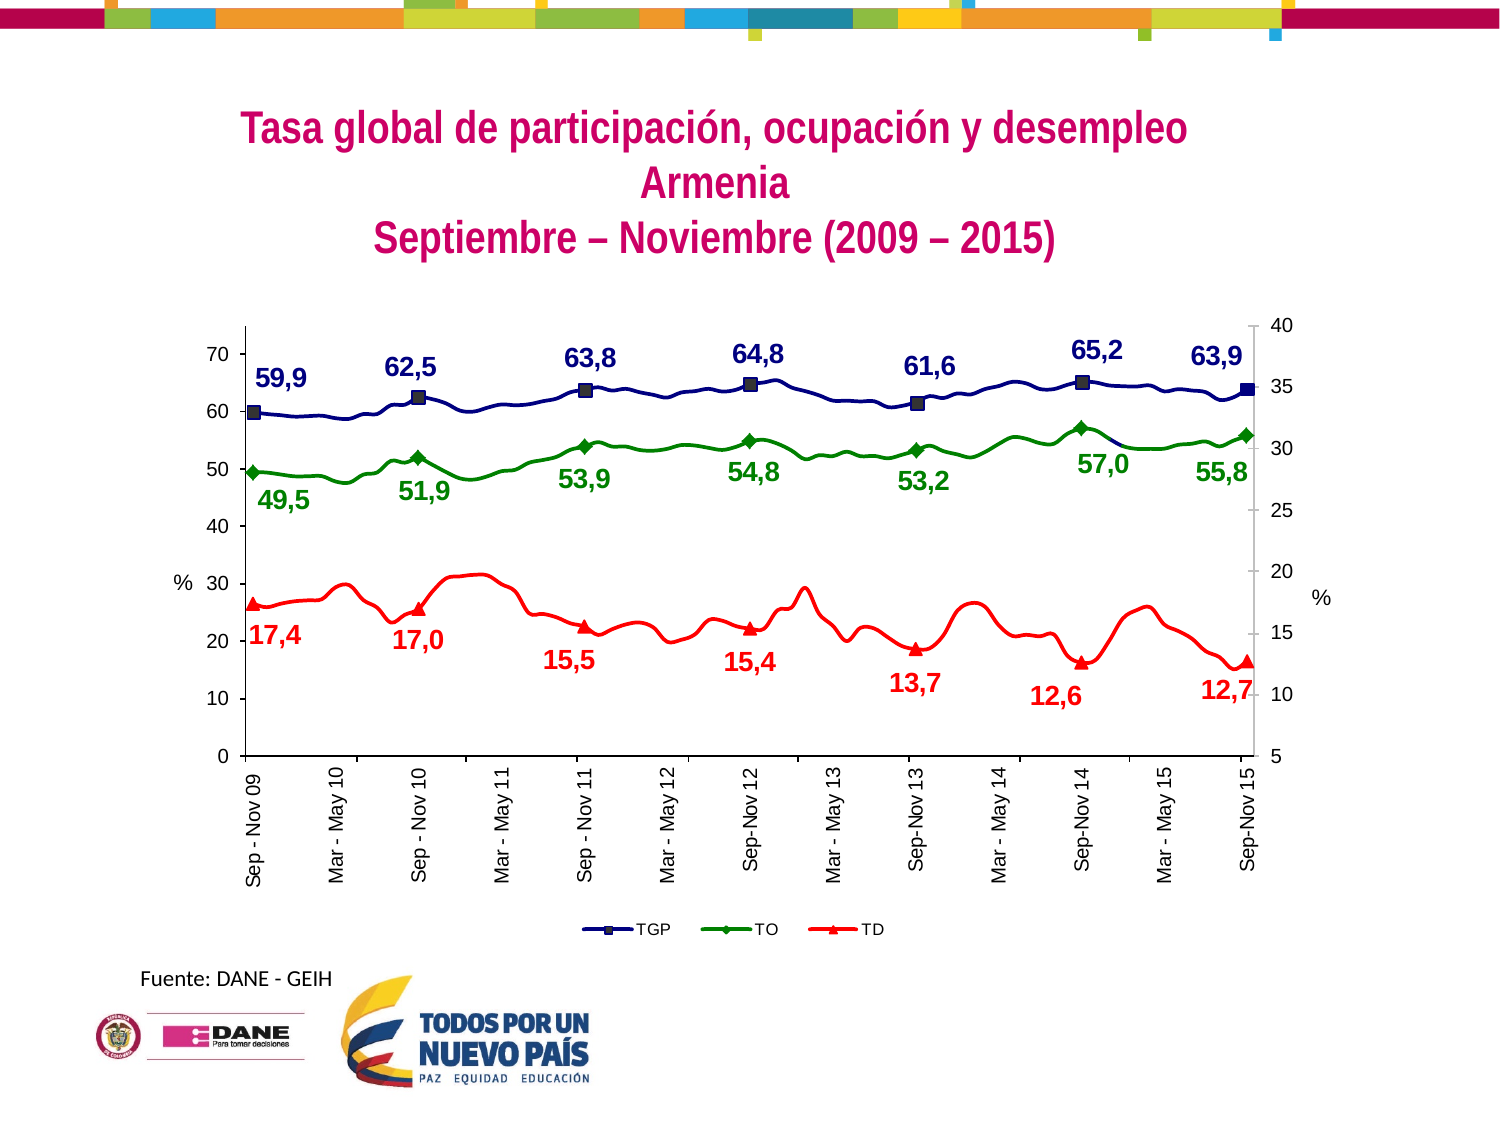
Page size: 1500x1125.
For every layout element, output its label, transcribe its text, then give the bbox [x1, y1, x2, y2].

picture [0, 0, 1500, 41]
text_box Tasa global de participación, ocupación y desempleo Armenia Septiembre – Noviembre (2009 – 2015) [159, 90, 1270, 270]
text_box Fuente: DANE - GEIH [125, 955, 353, 998]
picture [52, 278, 1348, 1118]
